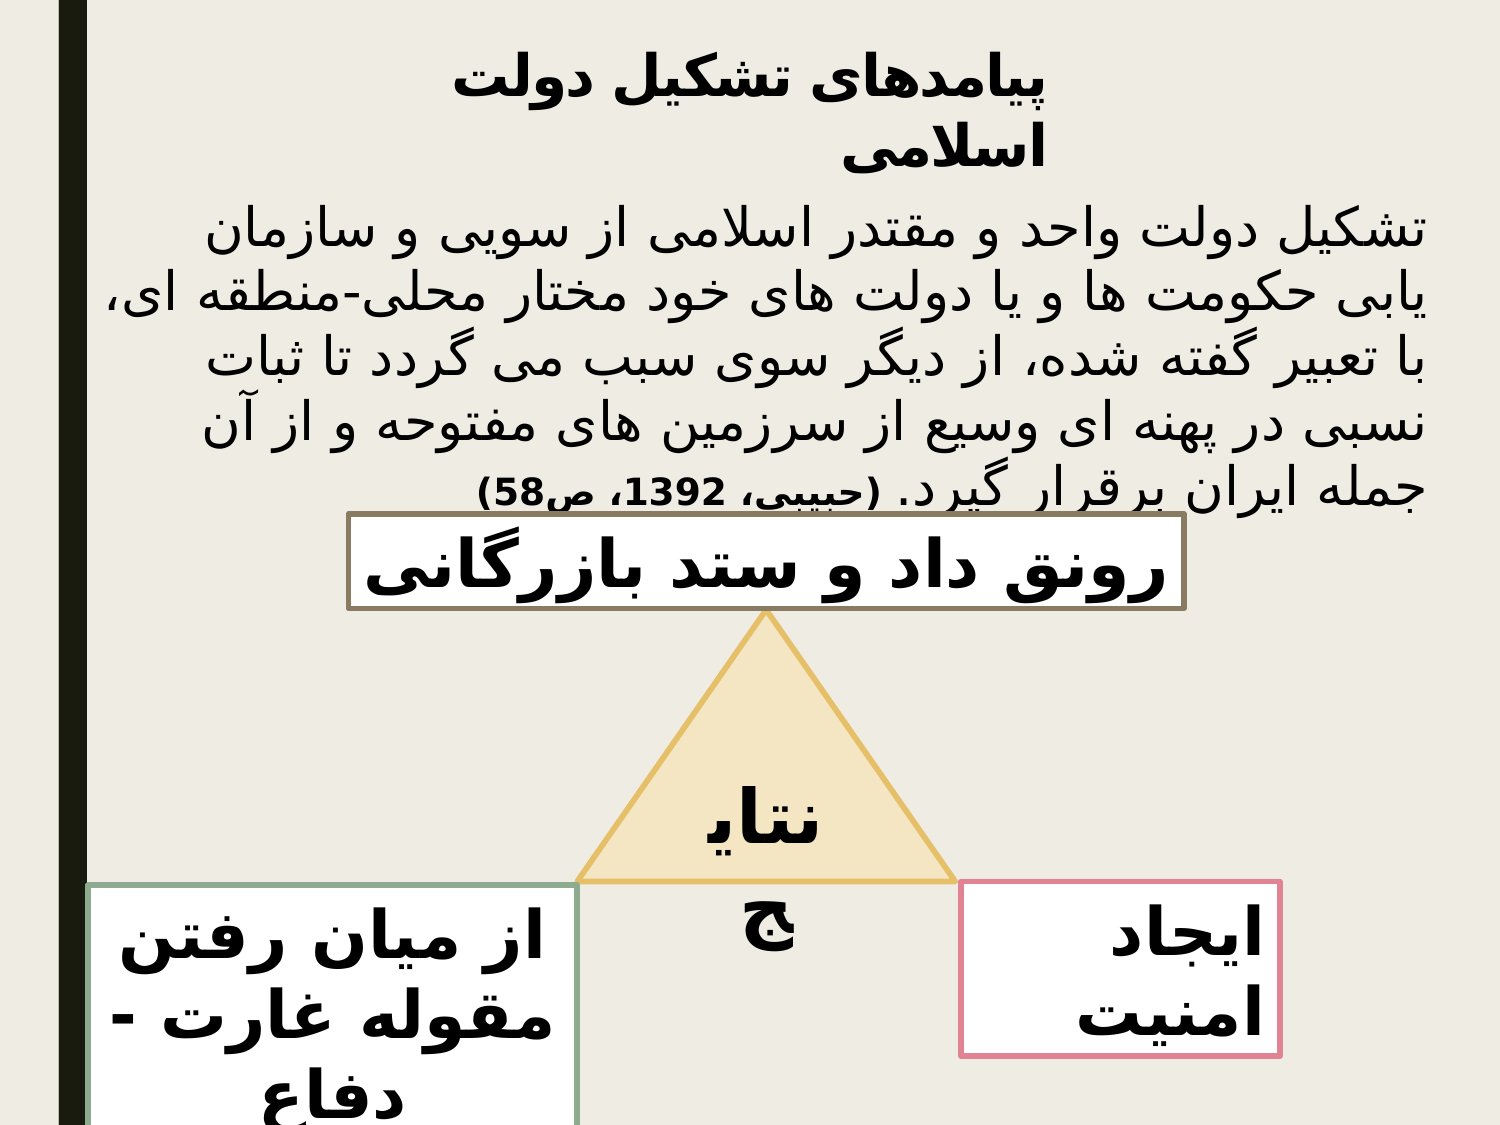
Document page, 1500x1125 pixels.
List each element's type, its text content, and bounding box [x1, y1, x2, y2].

text_box ایجاد امنیت [958, 879, 1283, 1059]
text_box رونق داد و ستد بازرگانی [346, 511, 1187, 611]
text_box نتایج [574, 611, 958, 885]
text_box از میان رفتن مقوله غارت - دفاع [85, 882, 580, 1125]
text_box تشکیل دولت واحد و مقتدر اسلامی از سویی و سازمان یابی حکومت ها و یا دولت های خود مختار محلی-منطقه ای، با تعبیر گفته شده، از دیگر سوی سبب می گردد تا ثبات نسبی در پهنه ای وسیع از سرزمین های مفتوحه و از آن جمله ایران برقرار گیرد. (حبیبی، 1392، ص58) [88, 184, 1444, 524]
text_box پیامدهای تشکیل دولت اسلامی [312, 30, 1063, 184]
